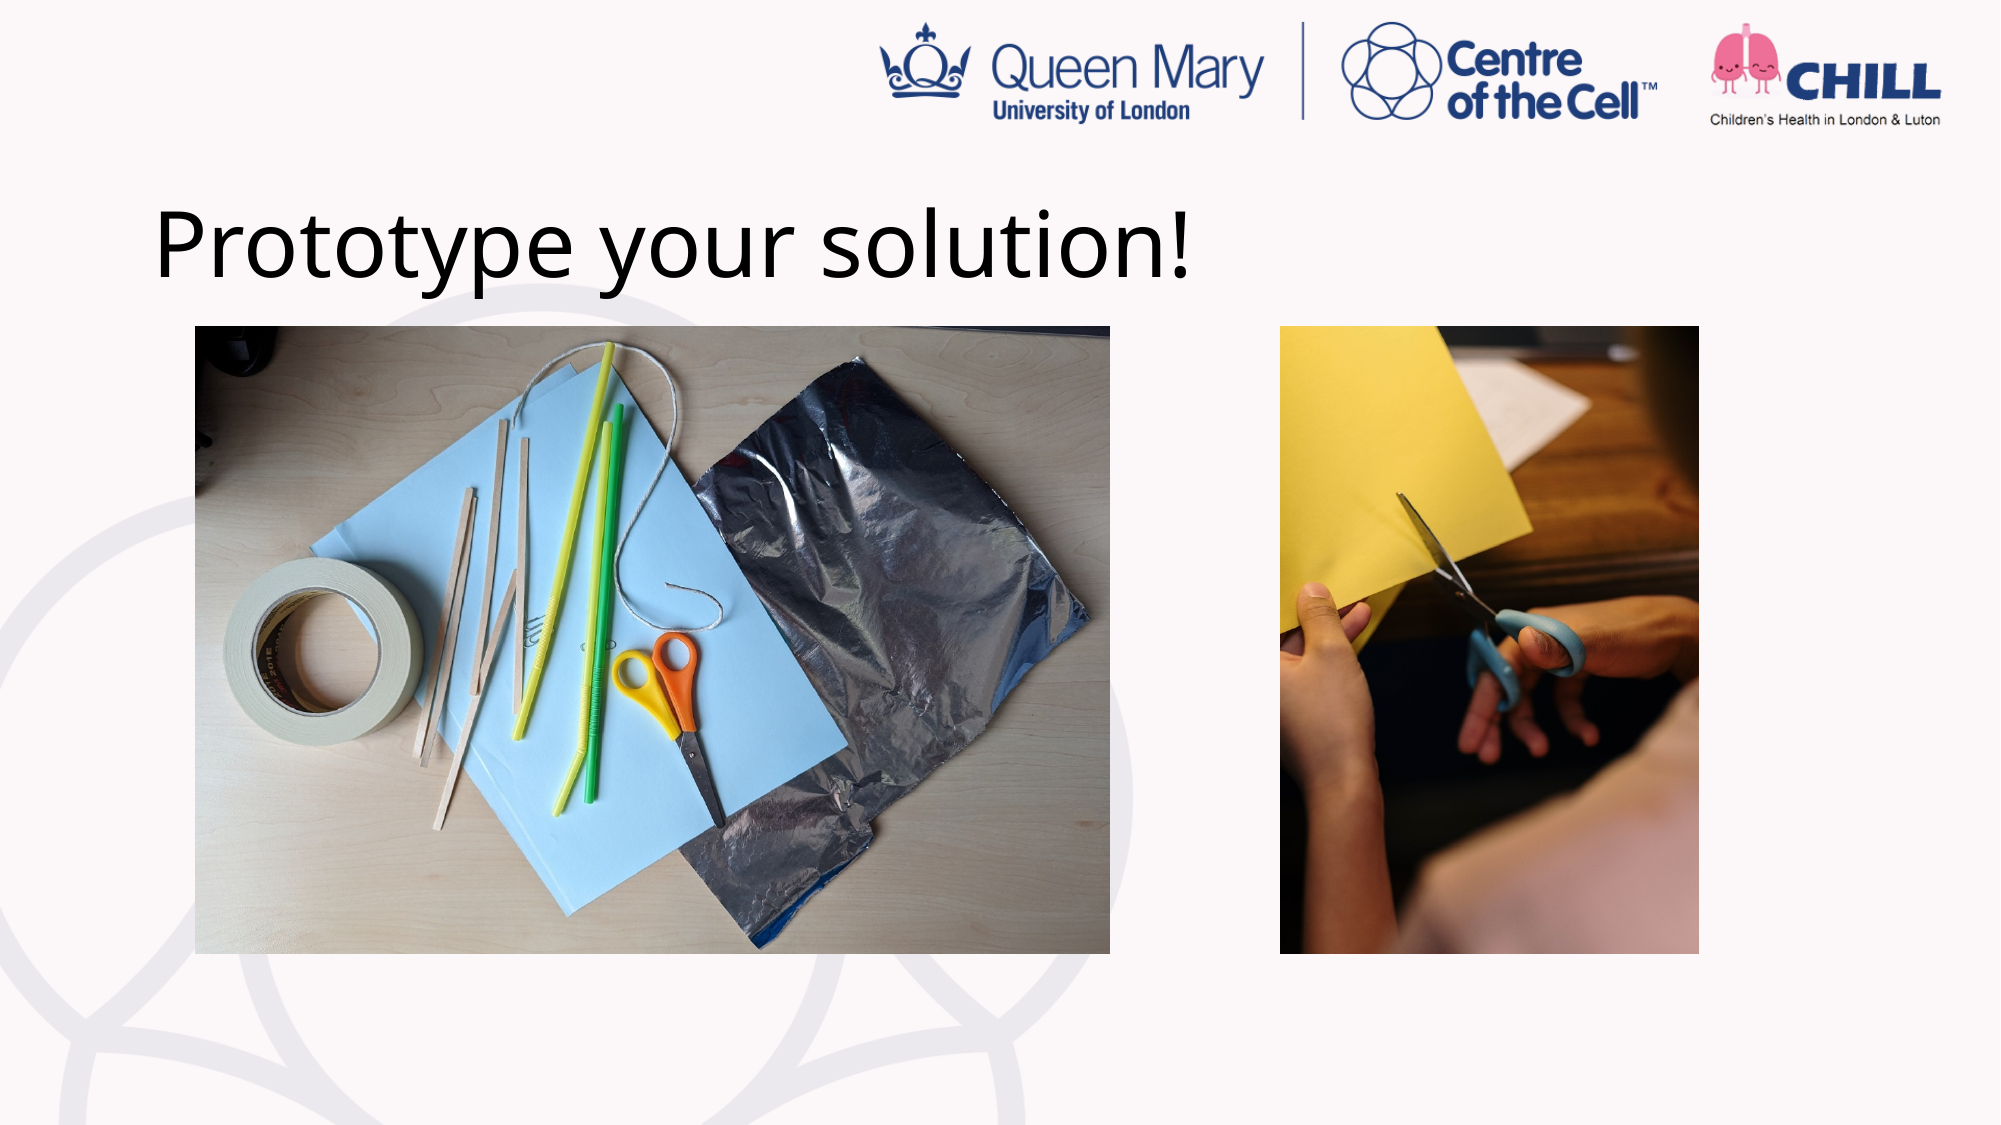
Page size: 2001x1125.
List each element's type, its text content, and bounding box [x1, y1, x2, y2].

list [1280, 326, 1699, 954]
picture [0, 0, 2001, 1125]
title Prototype your solution! [137, 139, 1863, 357]
